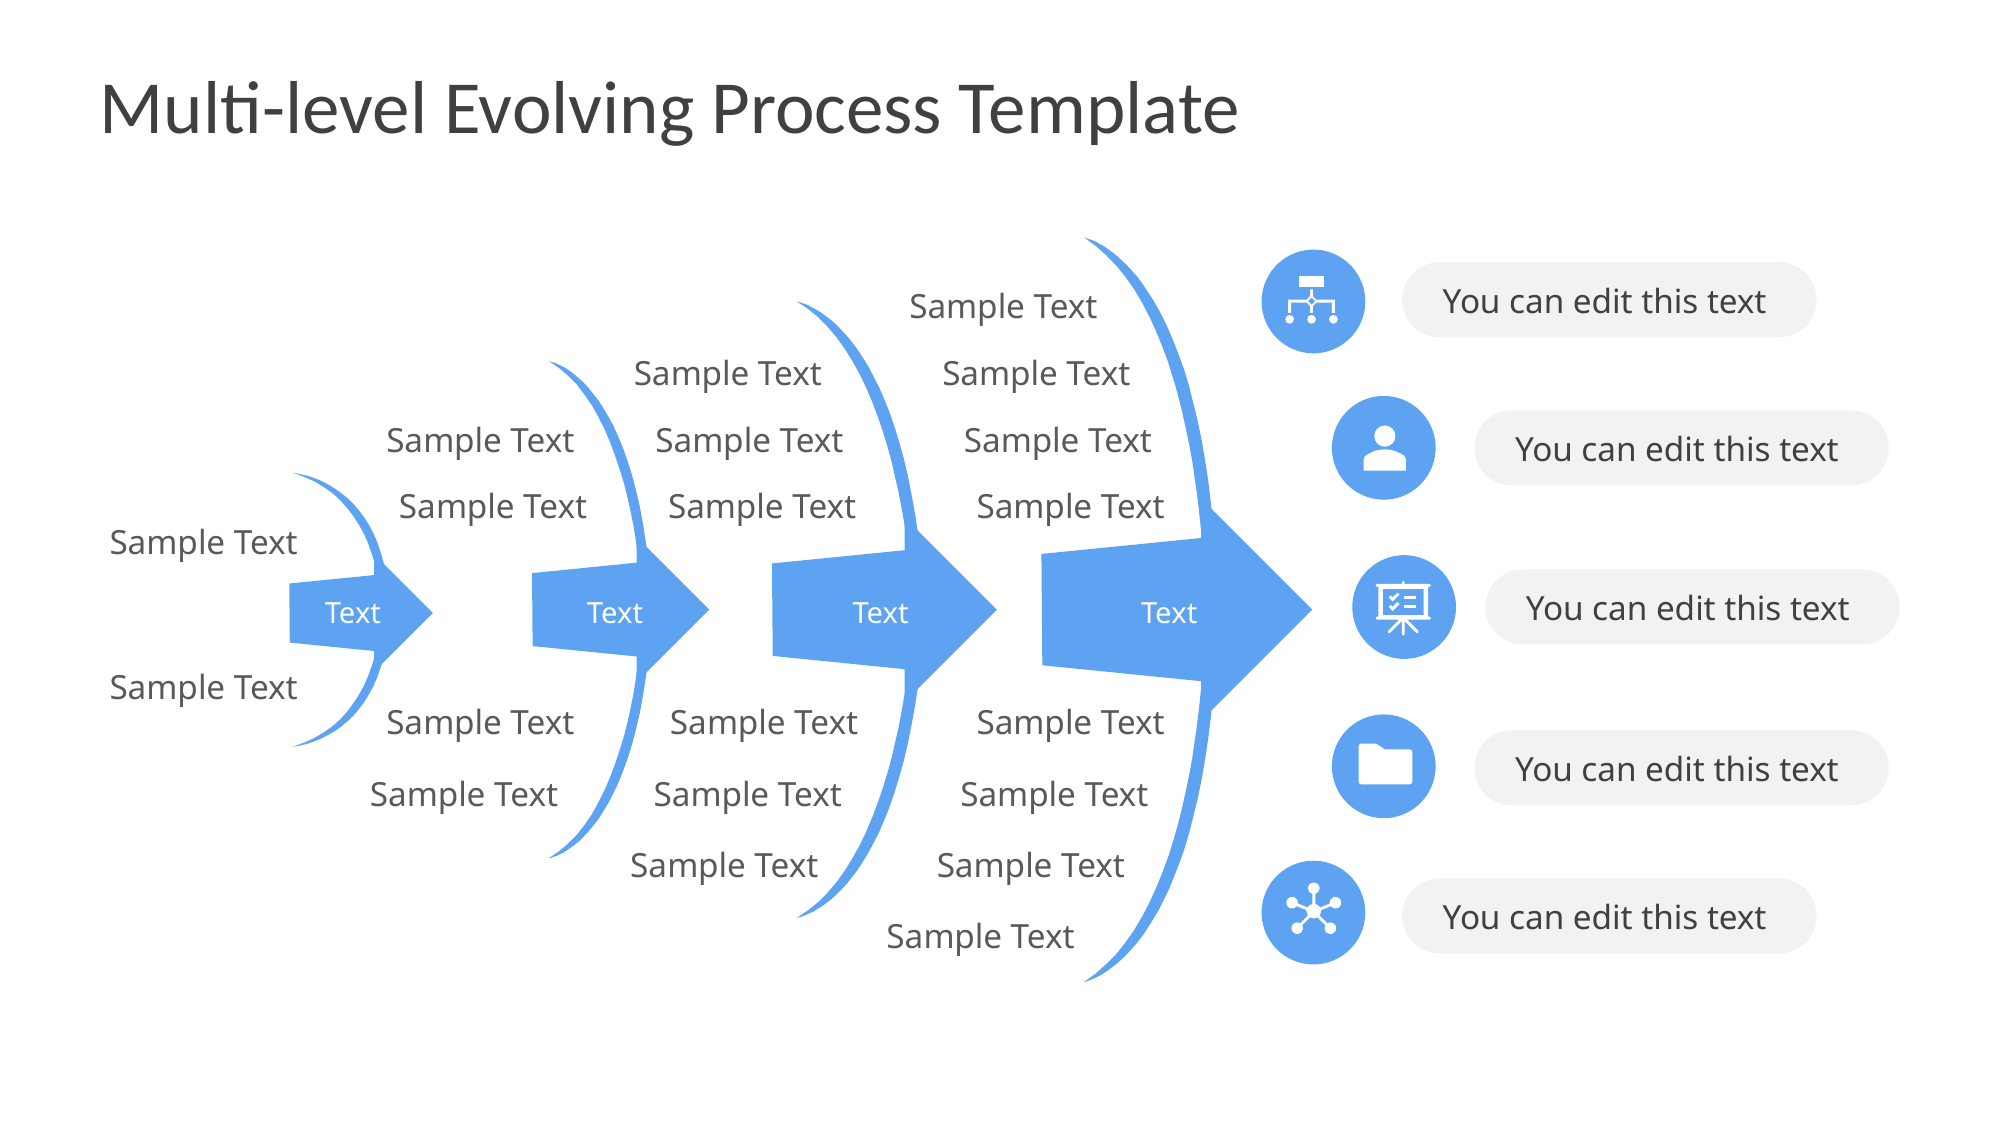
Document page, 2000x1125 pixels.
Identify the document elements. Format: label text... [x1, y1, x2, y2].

text_box Sample Text [362, 694, 598, 749]
text_box Sample Text [863, 908, 1098, 963]
text_box Sample Text [630, 765, 866, 821]
text_box Sample Text [610, 344, 846, 400]
text_box [796, 892, 839, 918]
text_box Sample Text [953, 478, 1189, 533]
text_box [292, 667, 381, 747]
text_box Text [790, 587, 971, 638]
text_box [1403, 595, 1417, 599]
text_box Text [1079, 587, 1260, 638]
text_box Text [524, 587, 705, 638]
text_box Sample Text [919, 344, 1154, 400]
text_box [1388, 602, 1400, 611]
text_box [1288, 289, 1335, 313]
text_box [1307, 314, 1316, 324]
text_box [1329, 712, 1438, 821]
text_box [530, 638, 684, 685]
title Multi-level Evolving Process Template [99, 45, 1900, 162]
text_box [796, 301, 917, 525]
text_box Sample Text [937, 765, 1172, 821]
text_box You can edit this text [1400, 876, 1819, 956]
text_box Sample Text [375, 478, 611, 533]
text_box [292, 472, 383, 559]
text_box [1329, 314, 1338, 324]
text_box [529, 535, 690, 587]
text_box [287, 638, 411, 674]
text_box You can edit this text [1472, 408, 1891, 488]
text_box Sample Text [607, 836, 842, 892]
text_box [1039, 496, 1315, 723]
text_box Sample Text [346, 765, 582, 821]
text_box Sample Text [913, 836, 1149, 892]
text_box [1358, 743, 1413, 785]
text_box [549, 676, 647, 859]
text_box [1363, 425, 1407, 471]
text_box Sample Text [632, 411, 867, 467]
text_box Sample Text [86, 658, 322, 714]
text_box Sample Text [886, 278, 1121, 333]
text_box Sample Text [646, 694, 882, 749]
text_box [705, 602, 712, 617]
text_box [842, 694, 917, 889]
text_box [1286, 882, 1342, 934]
text_box Sample Text [362, 411, 598, 467]
text_box You can edit this text [1400, 260, 1819, 340]
text_box [1084, 708, 1212, 982]
text_box You can edit this text [1472, 728, 1891, 808]
text_box [549, 361, 646, 542]
text_box [1299, 276, 1324, 287]
text_box [287, 552, 410, 587]
text_box [1388, 592, 1400, 602]
text_box Sample Text [644, 478, 880, 533]
text_box [1285, 314, 1295, 324]
text_box [769, 515, 999, 704]
text_box You can edit this text [1483, 567, 1902, 647]
text_box [1259, 858, 1368, 967]
text_box Sample Text [953, 694, 1189, 749]
text_box [1084, 237, 1212, 512]
text_box [1375, 580, 1431, 636]
text_box [1259, 247, 1368, 356]
text_box Sample Text [940, 411, 1176, 467]
text_box Sample Text [86, 513, 322, 569]
text_box [1350, 553, 1459, 661]
text_box [1329, 393, 1438, 502]
text_box Text [262, 587, 443, 638]
